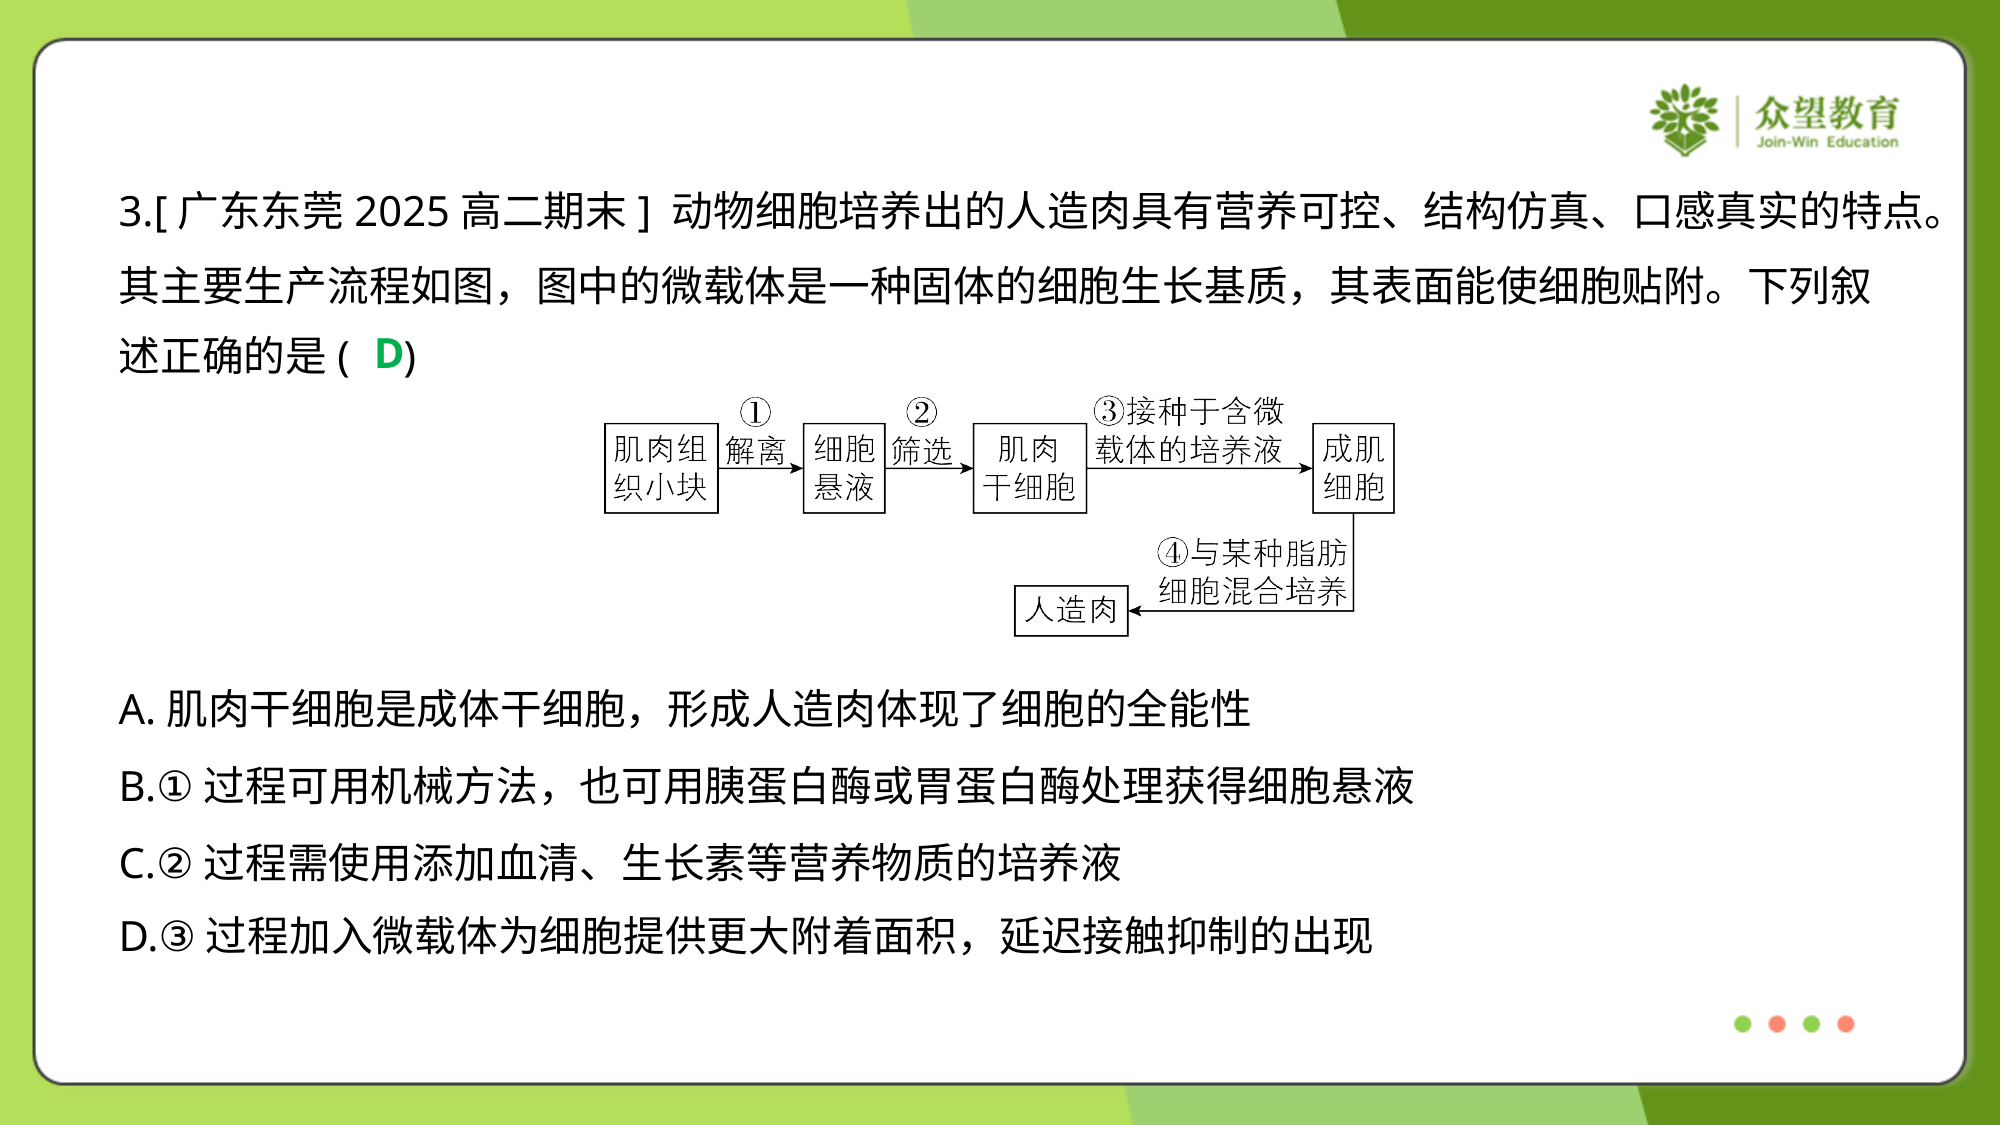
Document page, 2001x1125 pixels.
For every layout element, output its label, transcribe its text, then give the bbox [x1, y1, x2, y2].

text_box 3.[广东东莞2025高二期末] 动物细胞培养出的人造肉具有营养可控、结构仿真、口感真实的特点。 其主要生产流程如图，图中的微载体是一种固体的细胞生长基质，其表面能使细胞贴附。下列叙 述正确的是( ) [118, 159, 1883, 373]
text_box A.肌肉干细胞是成体干细胞，形成人造肉体现了细胞的全能性 B.①过程可用机械方法，也可用胰蛋白酶或胃蛋白酶处理获得细胞悬液 C.②过程需使用添加血清、生长素等营养物质的培养液 D.③过程加入微载体为细胞提供更大附着面积，延迟接触抑制的出现 [118, 657, 1883, 953]
text_box D [357, 306, 421, 371]
picture [0, 0, 2000, 1125]
